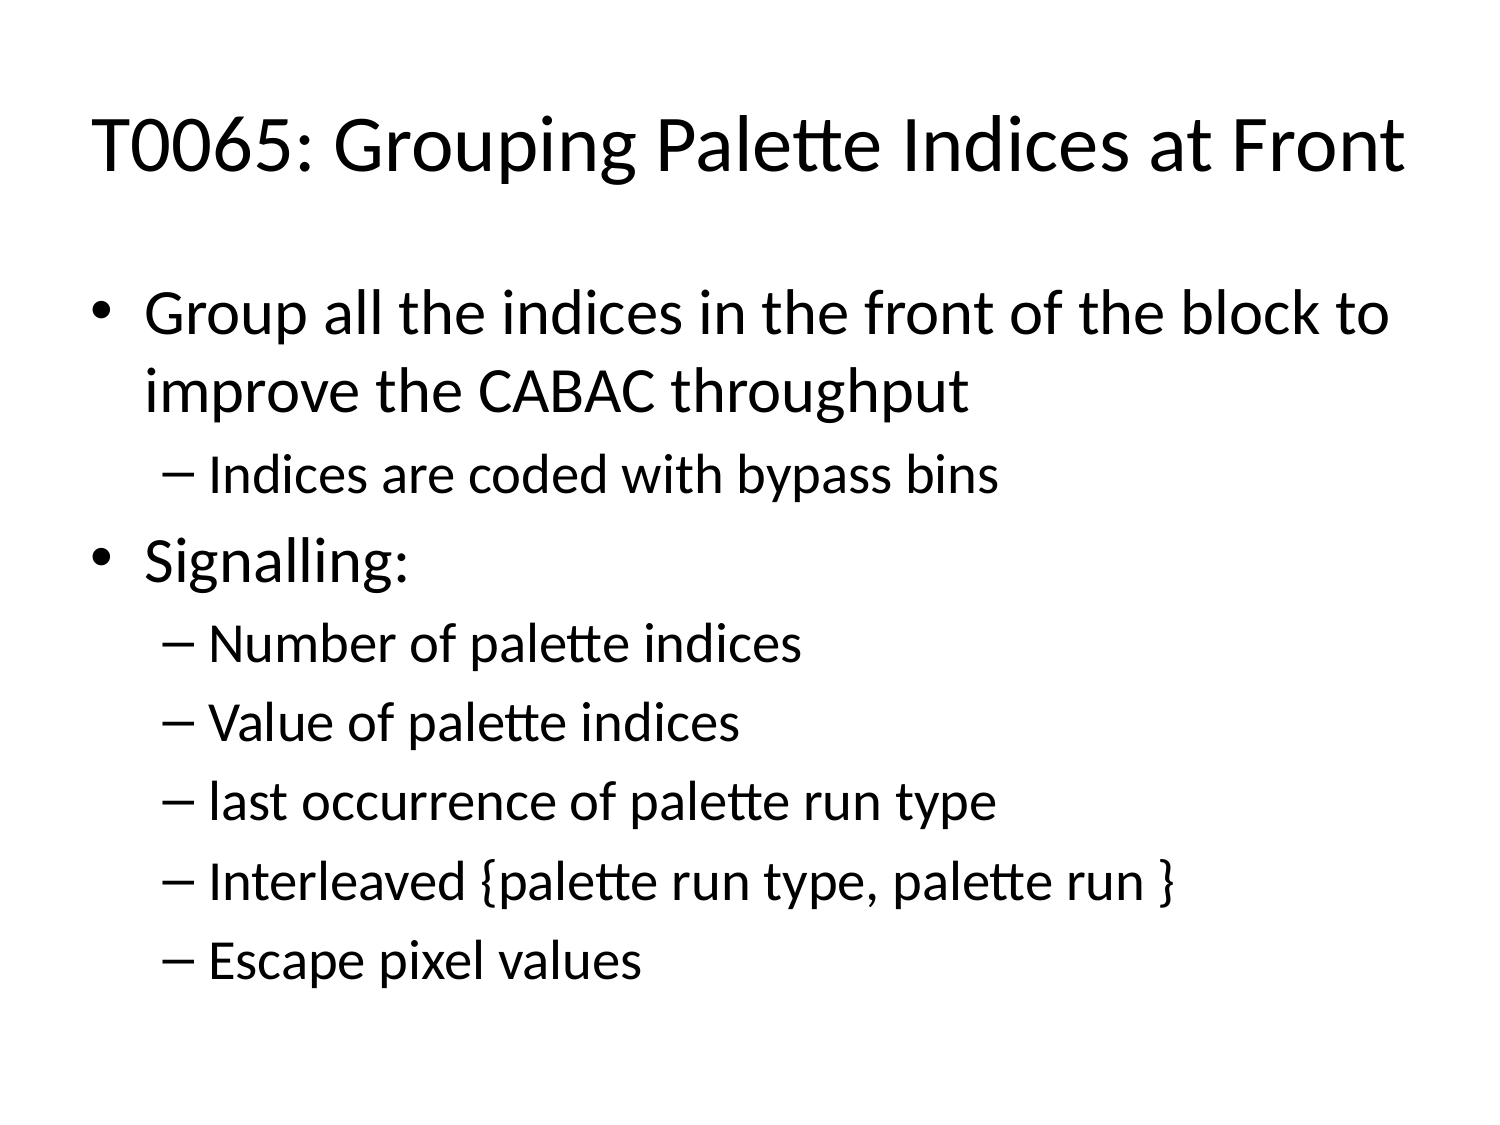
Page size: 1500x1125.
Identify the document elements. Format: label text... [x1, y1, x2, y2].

list Group all the indices in the front of the block to improve the CABAC throughput Indices are coded with bypass bins Signalling: Number of palette indices Value of palette indices last occurrence of palette run type Interleaved {palette run type, palette run } Escape pixel values [74, 262, 1426, 1006]
title T0065: Grouping Palette Indices at Front [74, 44, 1426, 233]
